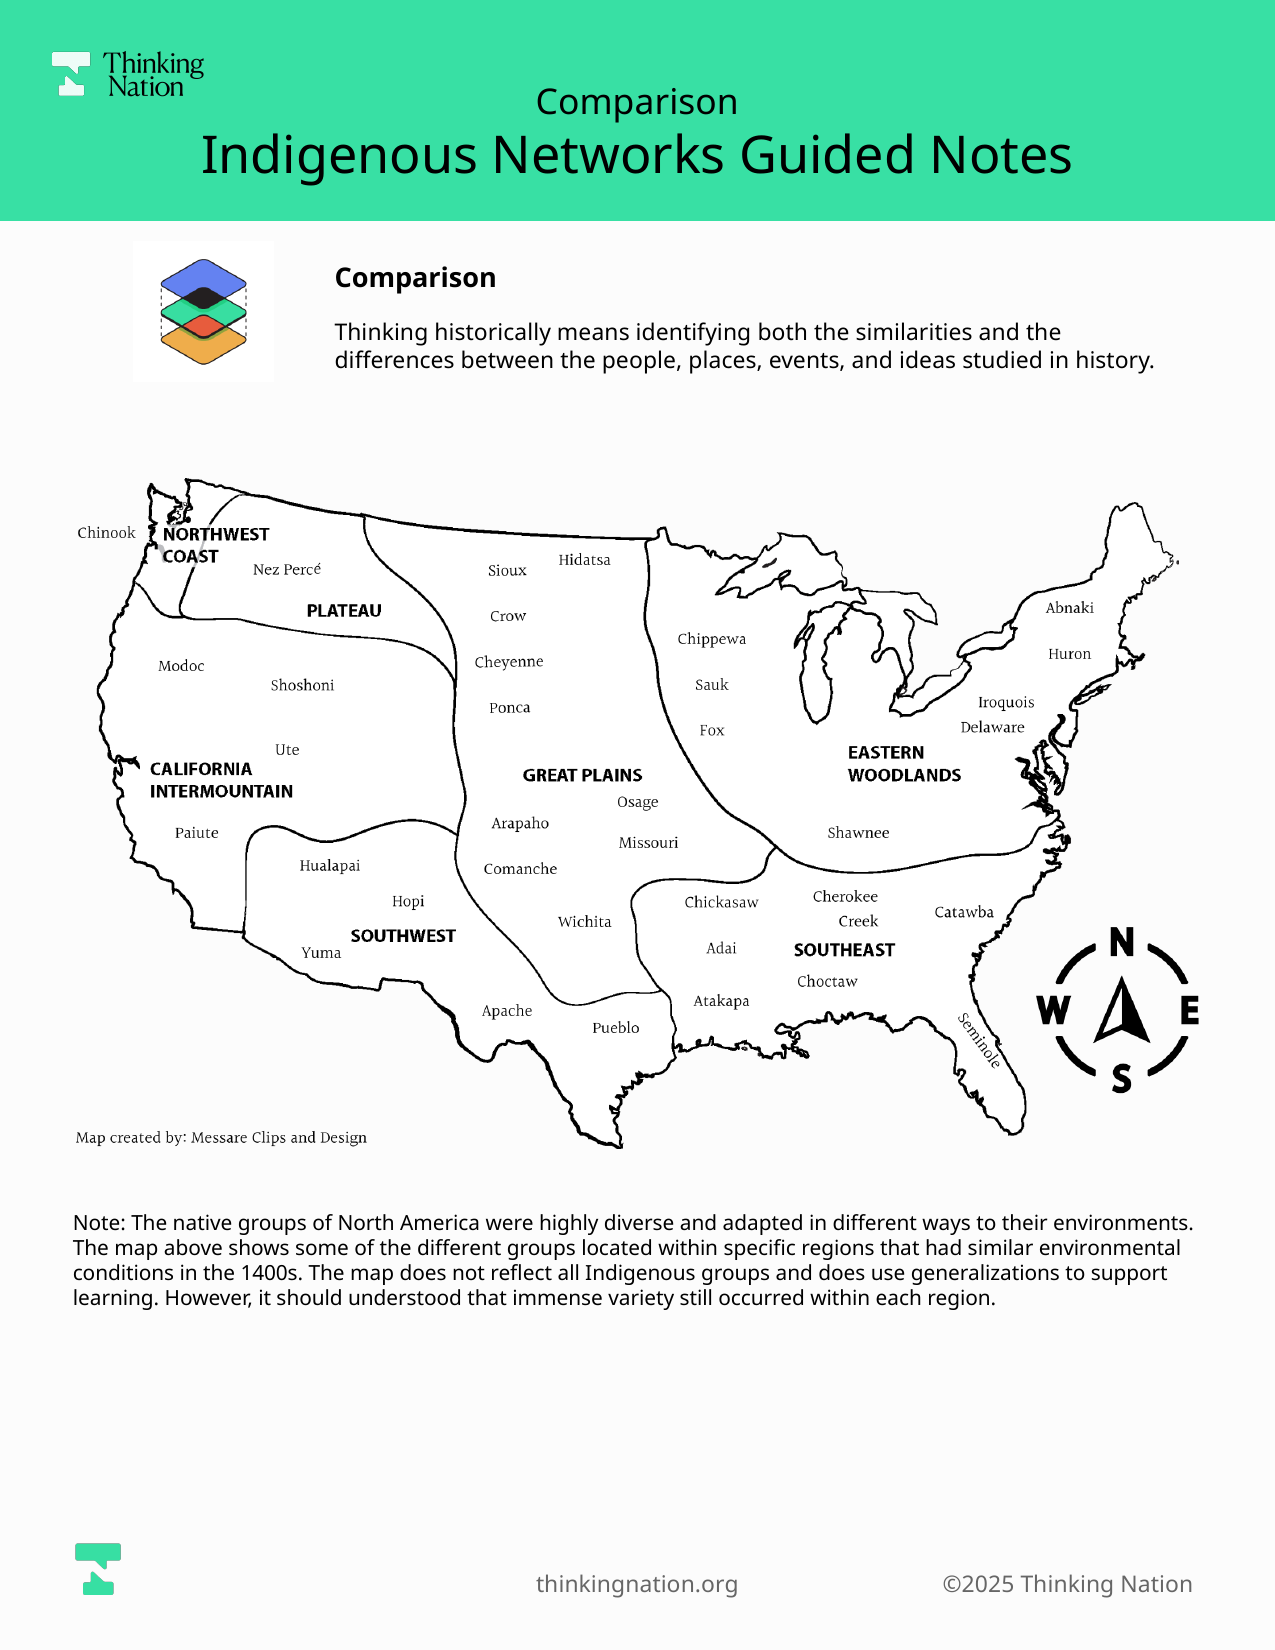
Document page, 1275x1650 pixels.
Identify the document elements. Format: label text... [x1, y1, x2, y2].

picture [133, 240, 274, 382]
picture [62, 1533, 134, 1605]
text_box Note: The native groups of North America were highly diverse and adapted in different ways to their environments. The map above shows some of the different groups located within specific regions that had similar environmental conditions in the 1400s. The map does not reflect all Indigenous groups and does use generalizations to support learning. However, it should understood that immense variety still occurred within each region. [57, 1194, 1218, 1325]
text_box thinkingnation.org [486, 1553, 789, 1605]
picture [35, 37, 210, 110]
text_box Comparison Indigenous Networks Guided Notes [0, 0, 1275, 221]
picture [63, 450, 1212, 1167]
text_box Comparison Thinking historically means identifying both the similarities and the differences between the people, places, events, and ideas studied in history. [315, 241, 1208, 382]
text_box ©2025 Thinking Nation [907, 1553, 1210, 1605]
